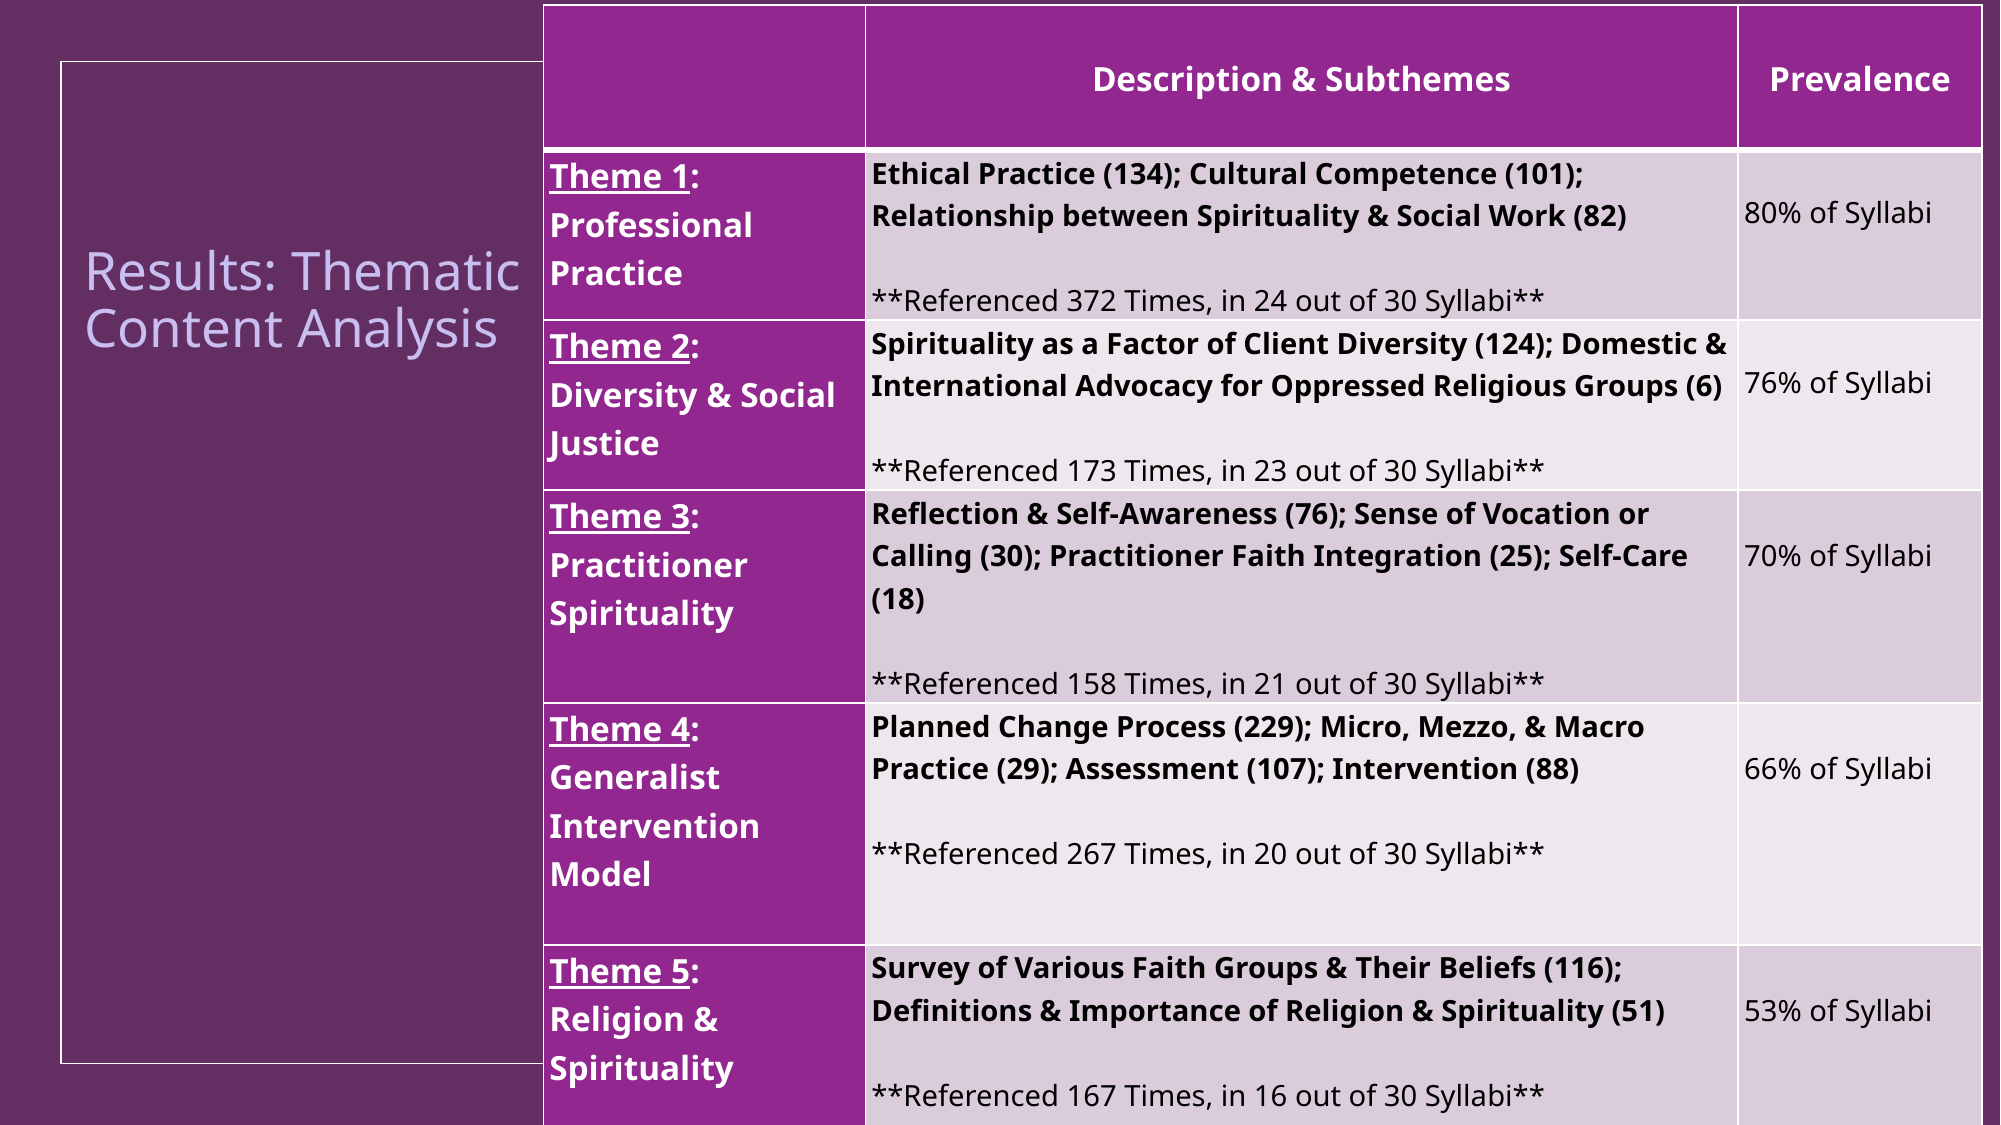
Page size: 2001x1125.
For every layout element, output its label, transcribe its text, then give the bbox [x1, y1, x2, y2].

table_cell Survey of Various Faith Groups & Their Beliefs (116); Definitions & Importance of Religion & Spirituality (51) **Referenced 167 Times, in 16 out of 30 Syllabi** [866, 946, 1737, 1125]
table_header [544, 6, 865, 147]
table_cell Theme 5: Religion & Spirituality [544, 946, 865, 1125]
table_header Description & Subthemes [866, 6, 1737, 147]
table_cell 80% of Syllabi [1739, 153, 1981, 319]
table_cell Spirituality as a Factor of Client Diversity (124); Domestic & International Advocacy for Oppressed Religious Groups (6) **Referenced 173 Times, in 23 out of 30 Syllabi** [866, 321, 1737, 489]
table_cell Theme 3: Practitioner Spirituality [544, 491, 865, 702]
table_cell Theme 1: Professional Practice [544, 153, 865, 319]
table_cell Reflection & Self-Awareness (76); Sense of Vocation or Calling (30); Practitioner Faith Integration (25); Self-Care (18) **Referenced 158 Times, in 21 out of 30 Syllabi** [866, 491, 1737, 702]
table_cell 66% of Syllabi [1739, 704, 1981, 944]
table_header Prevalence [1739, 6, 1981, 147]
table_cell 76% of Syllabi [1739, 321, 1981, 489]
table_cell Planned Change Process (229); Micro, Mezzo, & Macro Practice (29); Assessment (107); Intervention (88) **Referenced 267 Times, in 20 out of 30 Syllabi** [866, 704, 1737, 944]
table_cell Theme 4: Generalist Intervention Model [544, 704, 865, 944]
table_cell Ethical Practice (134); Cultural Competence (101); Relationship between Spirituality & Social Work (82) **Referenced 372 Times, in 24 out of 30 Syllabi** [866, 153, 1737, 319]
table_cell 70% of Syllabi [1739, 491, 1981, 702]
title Results: Thematic Content Analysis [69, 189, 543, 414]
table_cell 53% of Syllabi [1739, 946, 1981, 1125]
table_cell Theme 2: Diversity & Social Justice [544, 321, 865, 489]
